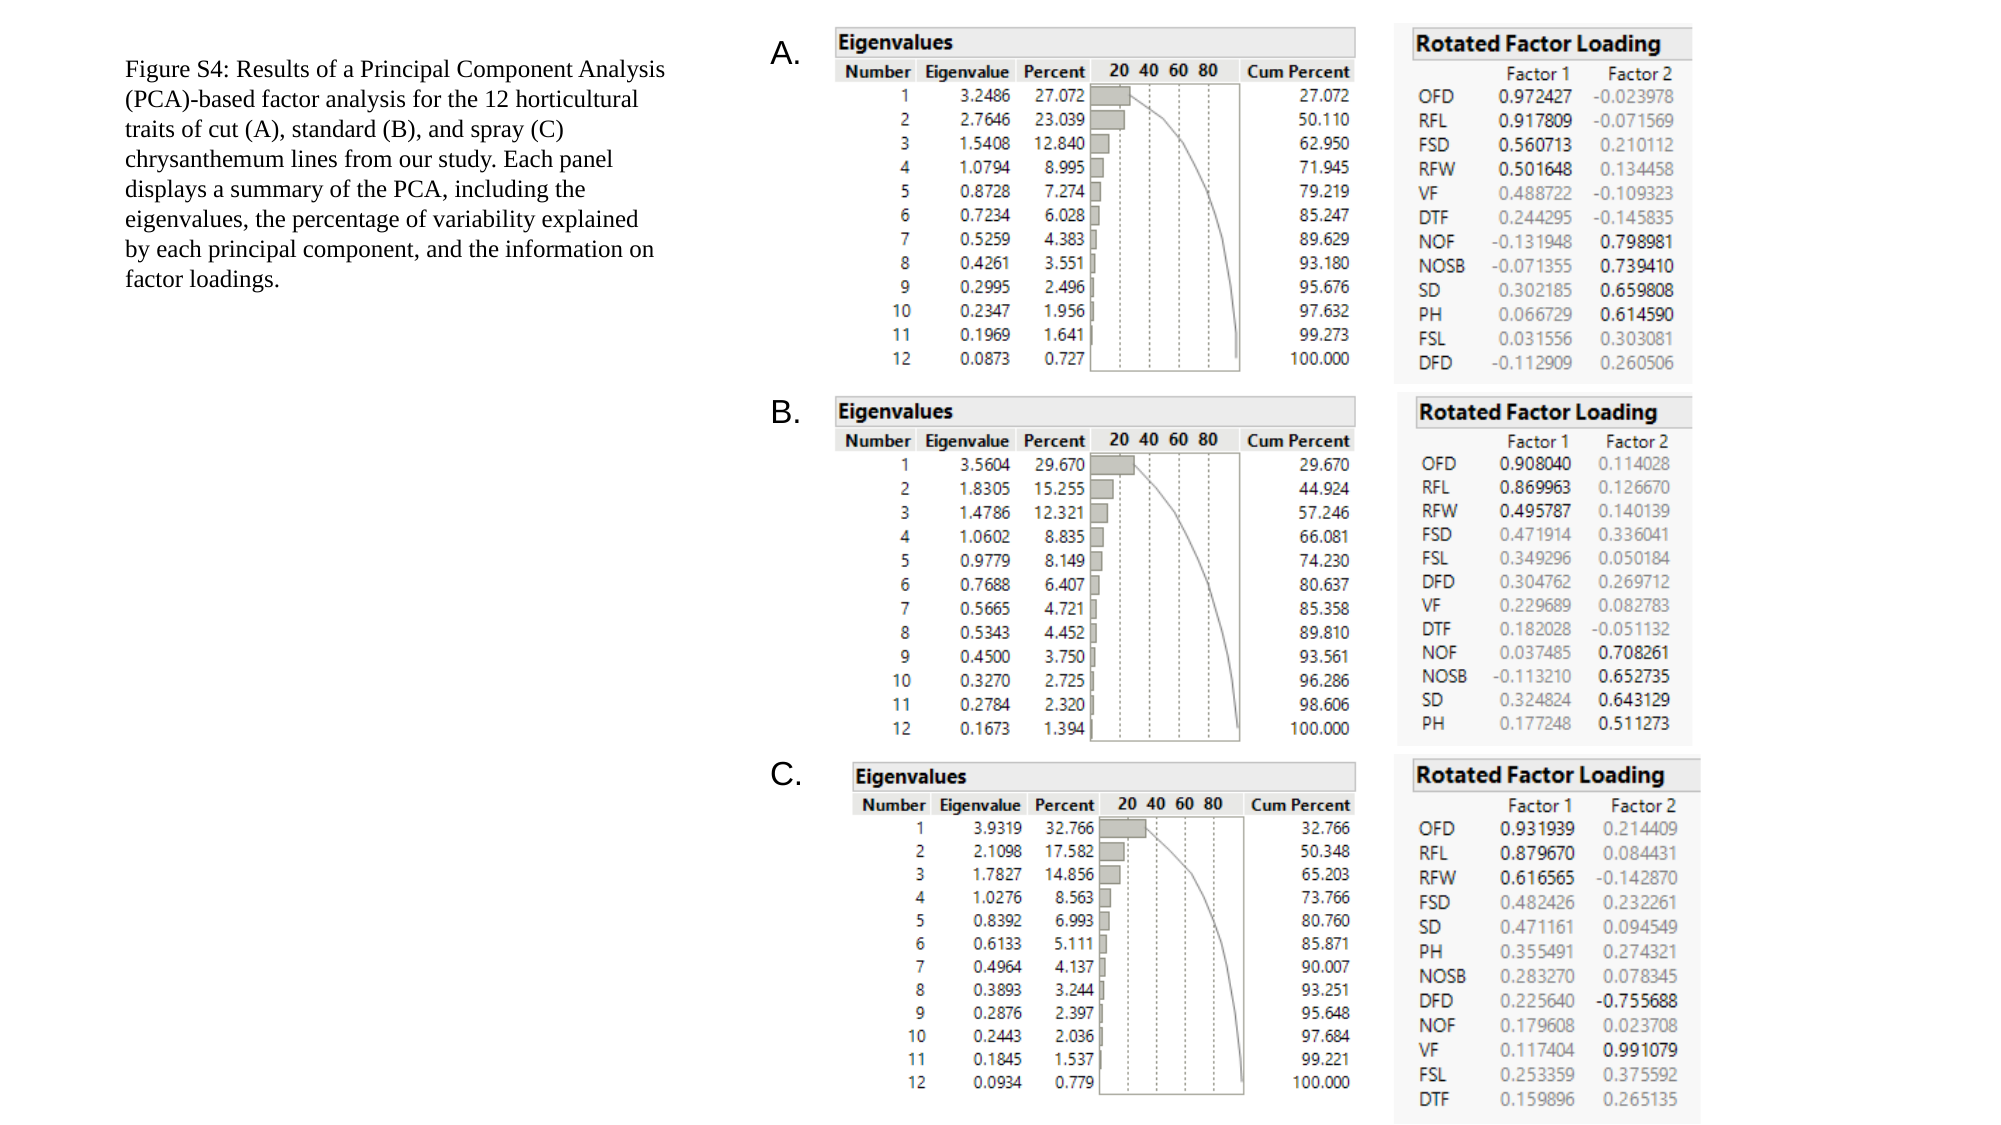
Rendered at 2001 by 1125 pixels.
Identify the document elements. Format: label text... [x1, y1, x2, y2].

text_box C. [755, 744, 819, 799]
text_box A. [755, 23, 817, 79]
picture [1393, 23, 1693, 384]
picture [817, 392, 1363, 749]
picture [1393, 754, 1701, 1124]
picture [1397, 392, 1693, 746]
text_box Figure S4: Results of a Principal Component Analysis (PCA)-based factor analysis for the 12 horticultural traits of cut (A), standard (B), and spray (C) chrysanthemum lines from our study. Each panel displays a summary of the PCA, including the eigenvalues, the percentage of variability explained by each principal component, and the information on factor loadings. [110, 45, 684, 300]
picture [817, 23, 1363, 379]
text_box B. [755, 383, 817, 438]
picture [835, 758, 1363, 1102]
